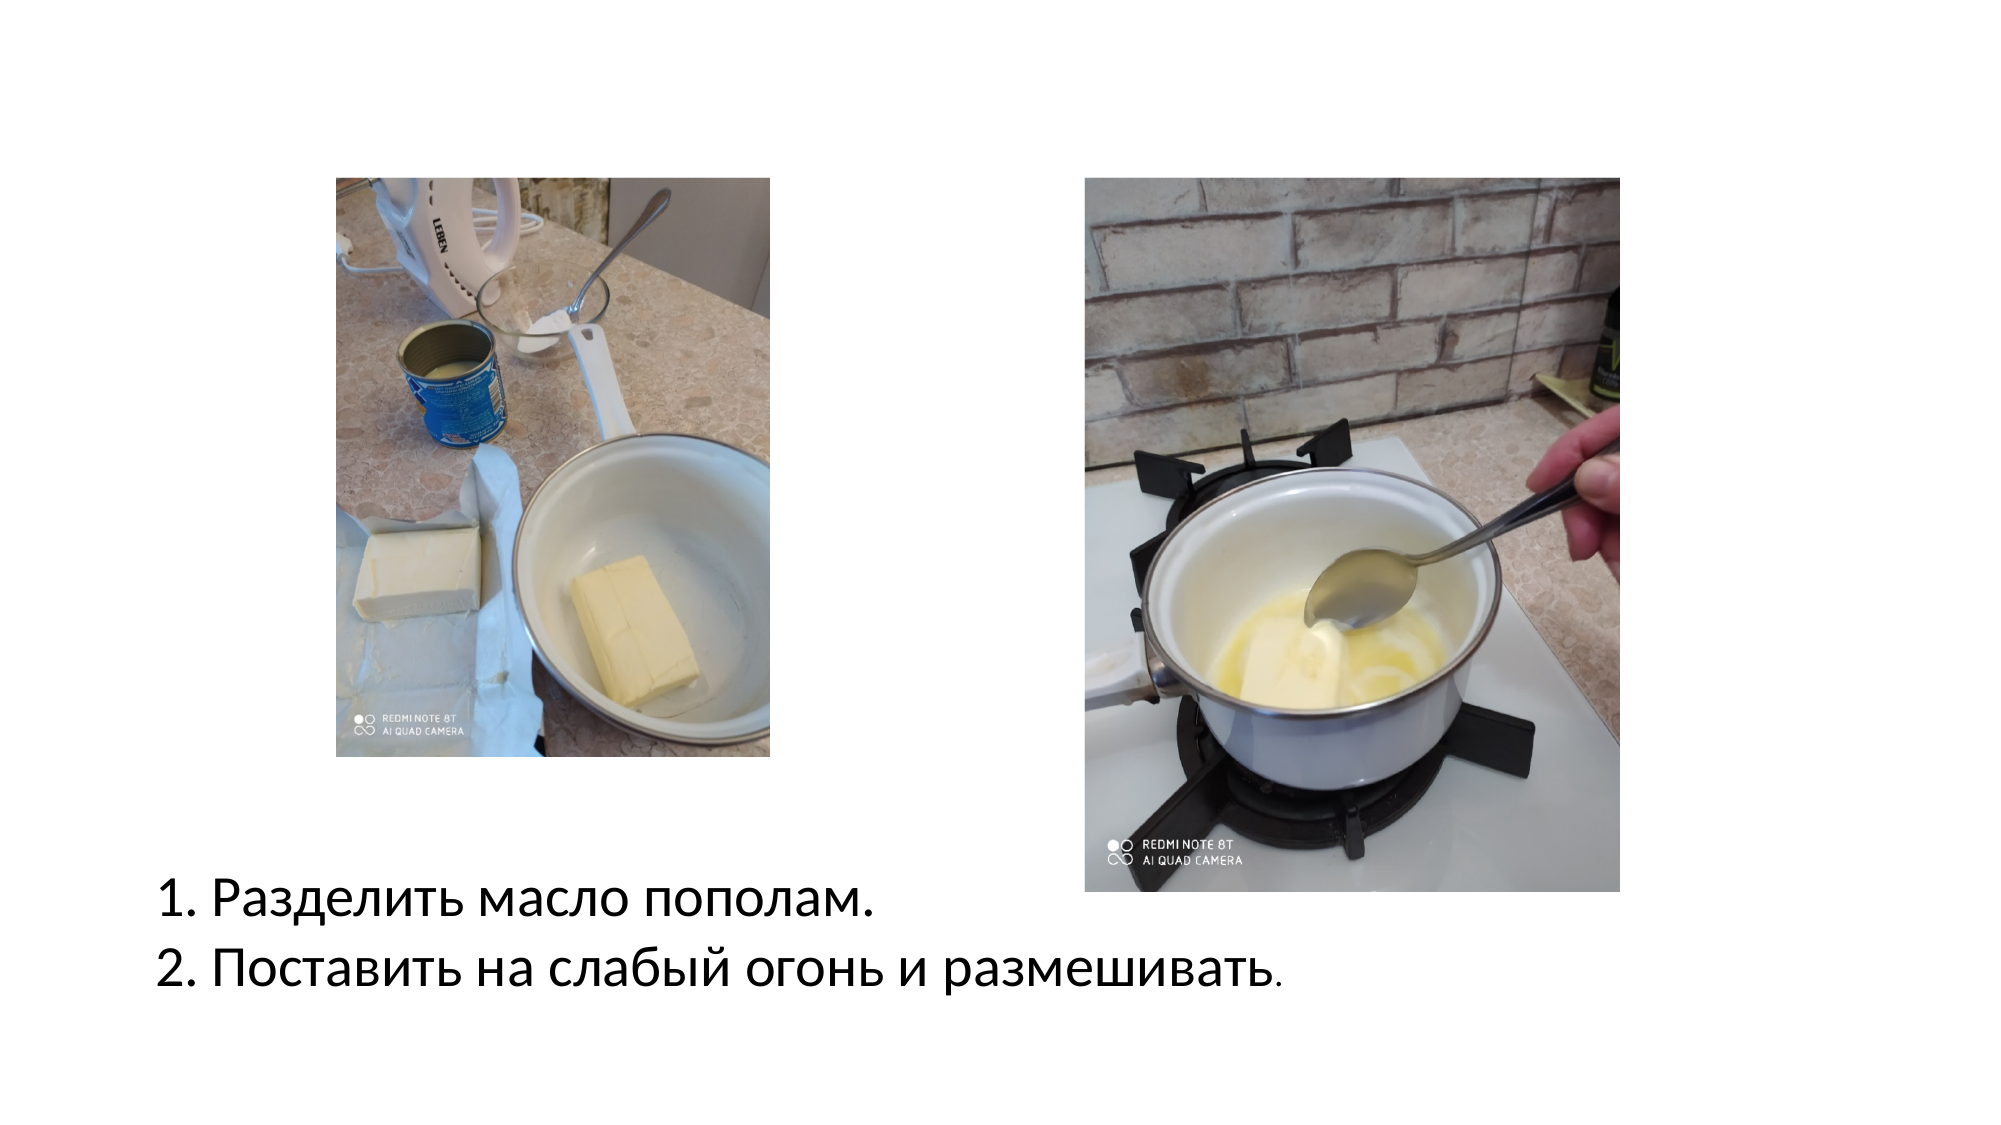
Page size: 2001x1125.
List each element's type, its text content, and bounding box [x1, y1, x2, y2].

text_box Разделить масло пополам. Поставить на слабый огонь и размешивать. [140, 850, 1329, 1006]
picture [336, 178, 770, 249]
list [263, 249, 842, 684]
picture [994, 178, 1709, 891]
picture [336, 684, 770, 756]
